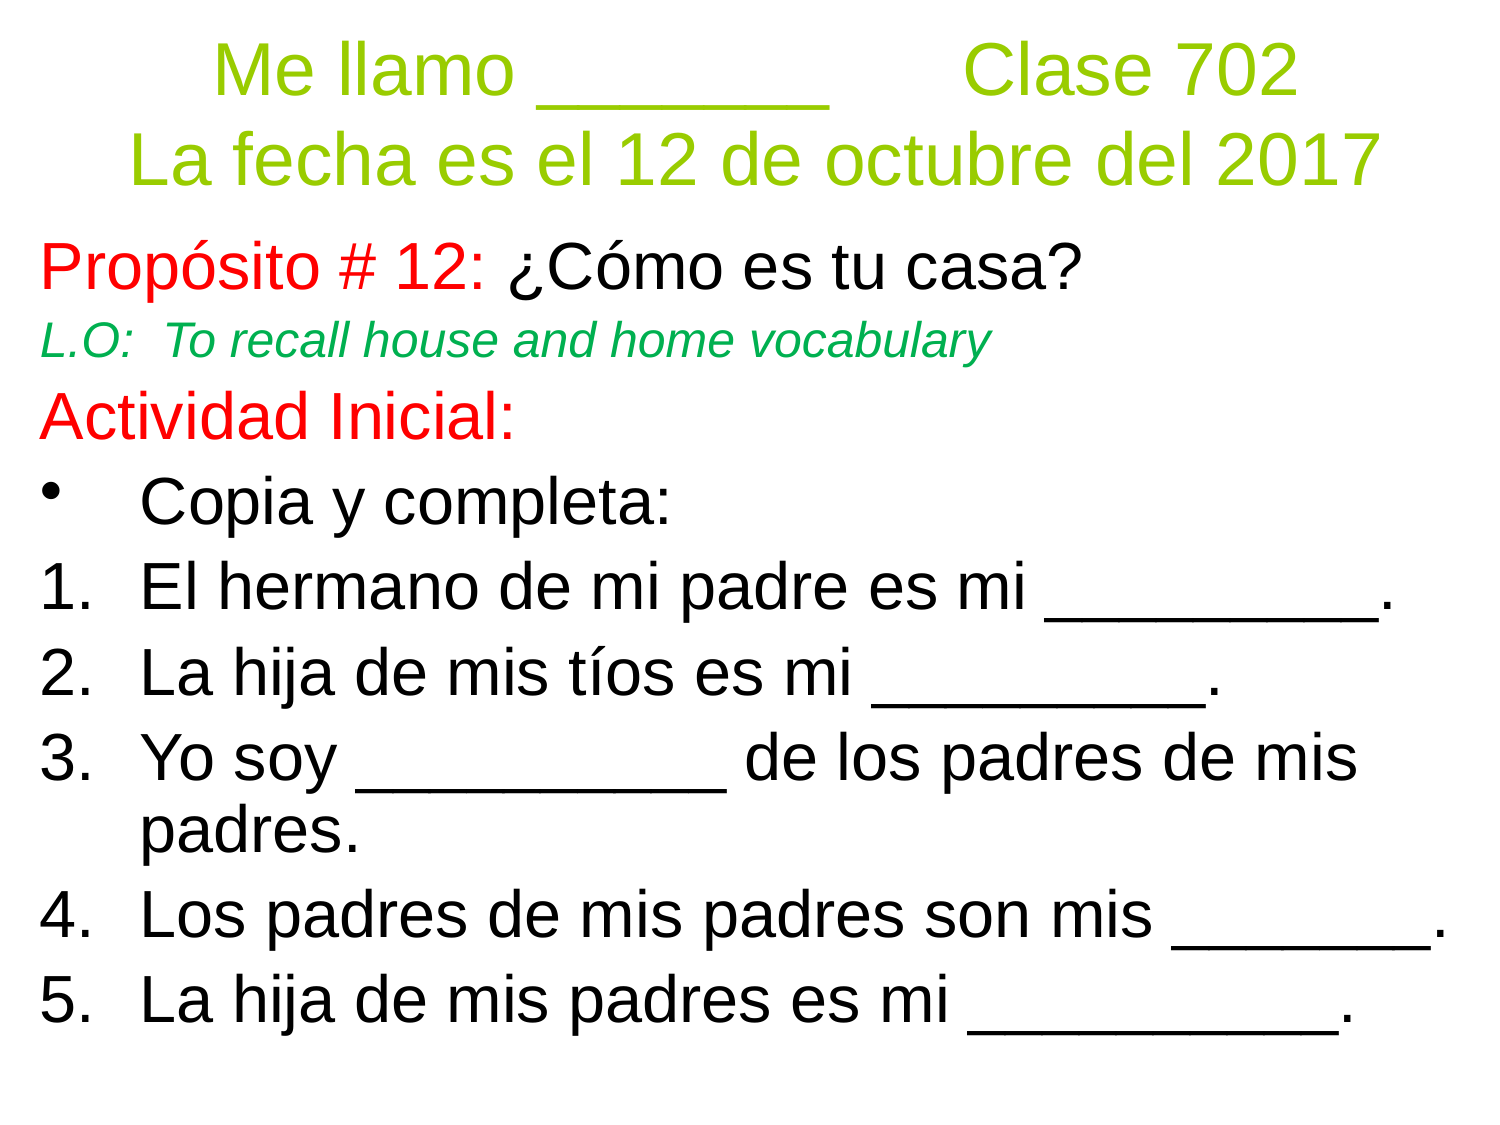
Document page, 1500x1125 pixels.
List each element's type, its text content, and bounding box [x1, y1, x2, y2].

text_box Propósito # 12: ¿Cómo es tu casa? L.O: To recall house and home vocabulary Actividad Inicial: Copia y completa: El hermano de mi padre es mi _________. La hija de mis tíos es mi _________. Yo soy __________ de los padres de mis padres. Los padres de mis padres son mis _______. La hija de mis padres es mi __________. [24, 224, 1475, 968]
text_box Me llamo _______ Clase 702 La fecha es el 12 de octubre del 2017 [24, 12, 1488, 200]
